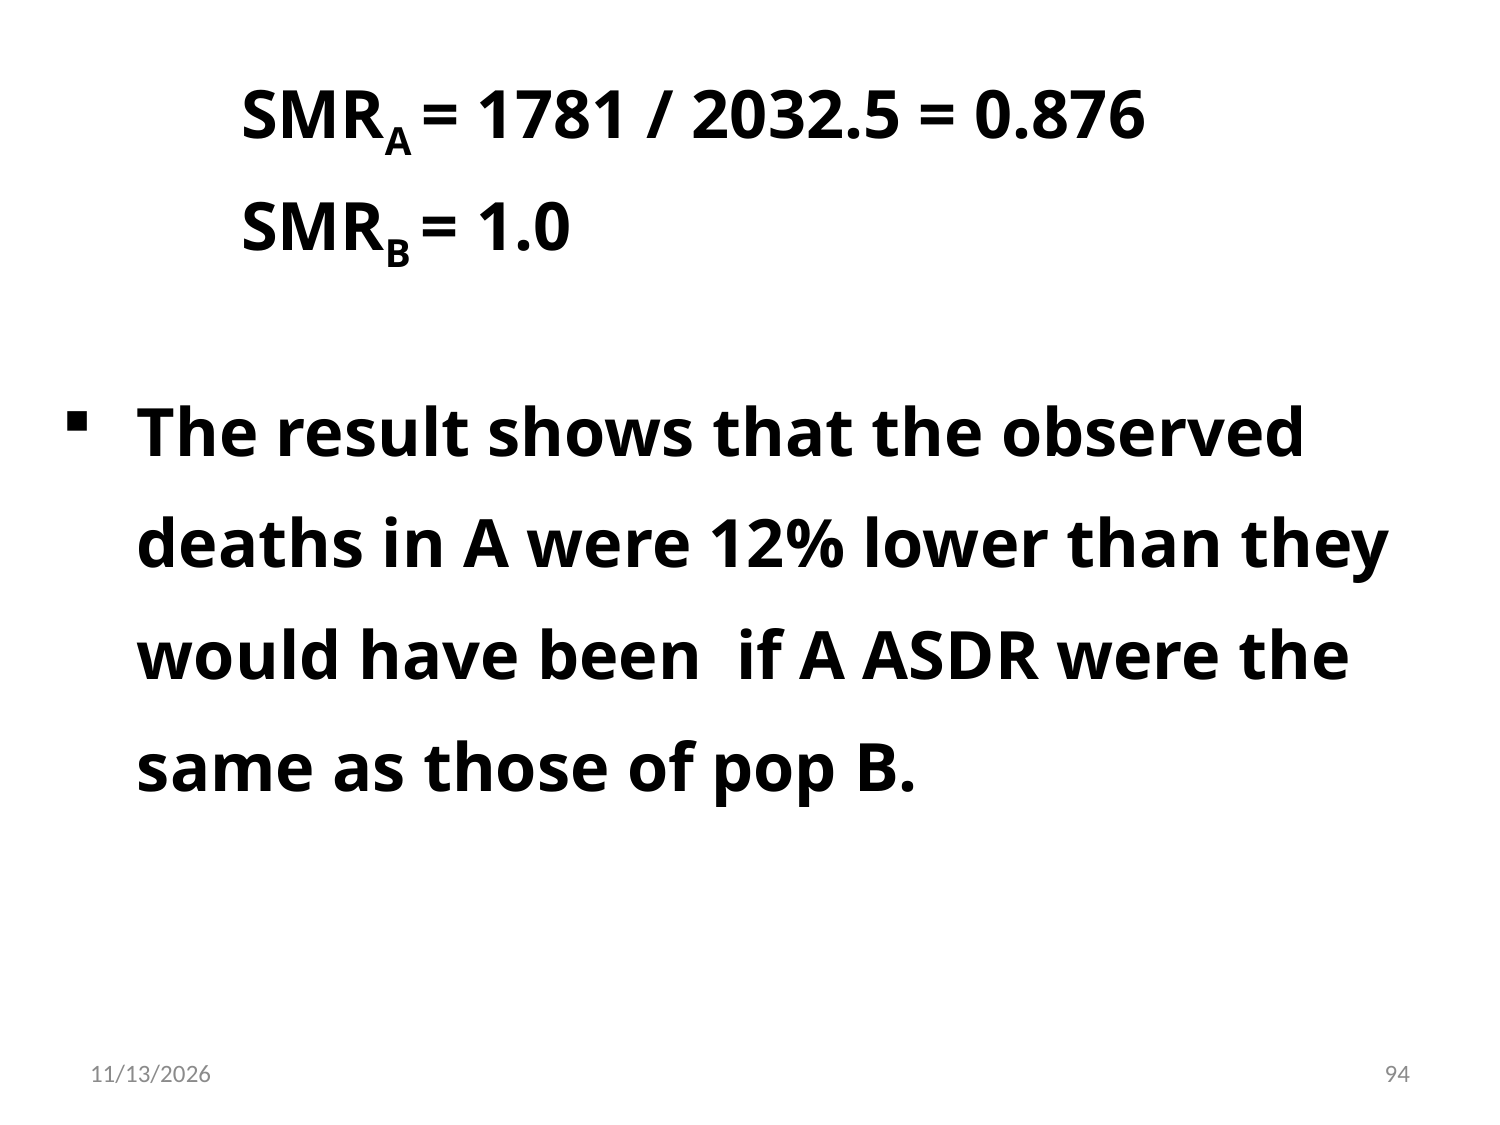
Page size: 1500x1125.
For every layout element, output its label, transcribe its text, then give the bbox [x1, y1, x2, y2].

text_box SMRA = 1781 / 2032.5 = 0.876 SMRB = 1.0 [226, 42, 1162, 283]
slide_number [75, 1042, 425, 1103]
slide_number 94 [1074, 1042, 1425, 1103]
text_box The result shows that the observed deaths in A were 12% lower than they would have been if A ASDR were the same as those of pop B. [47, 349, 1450, 813]
